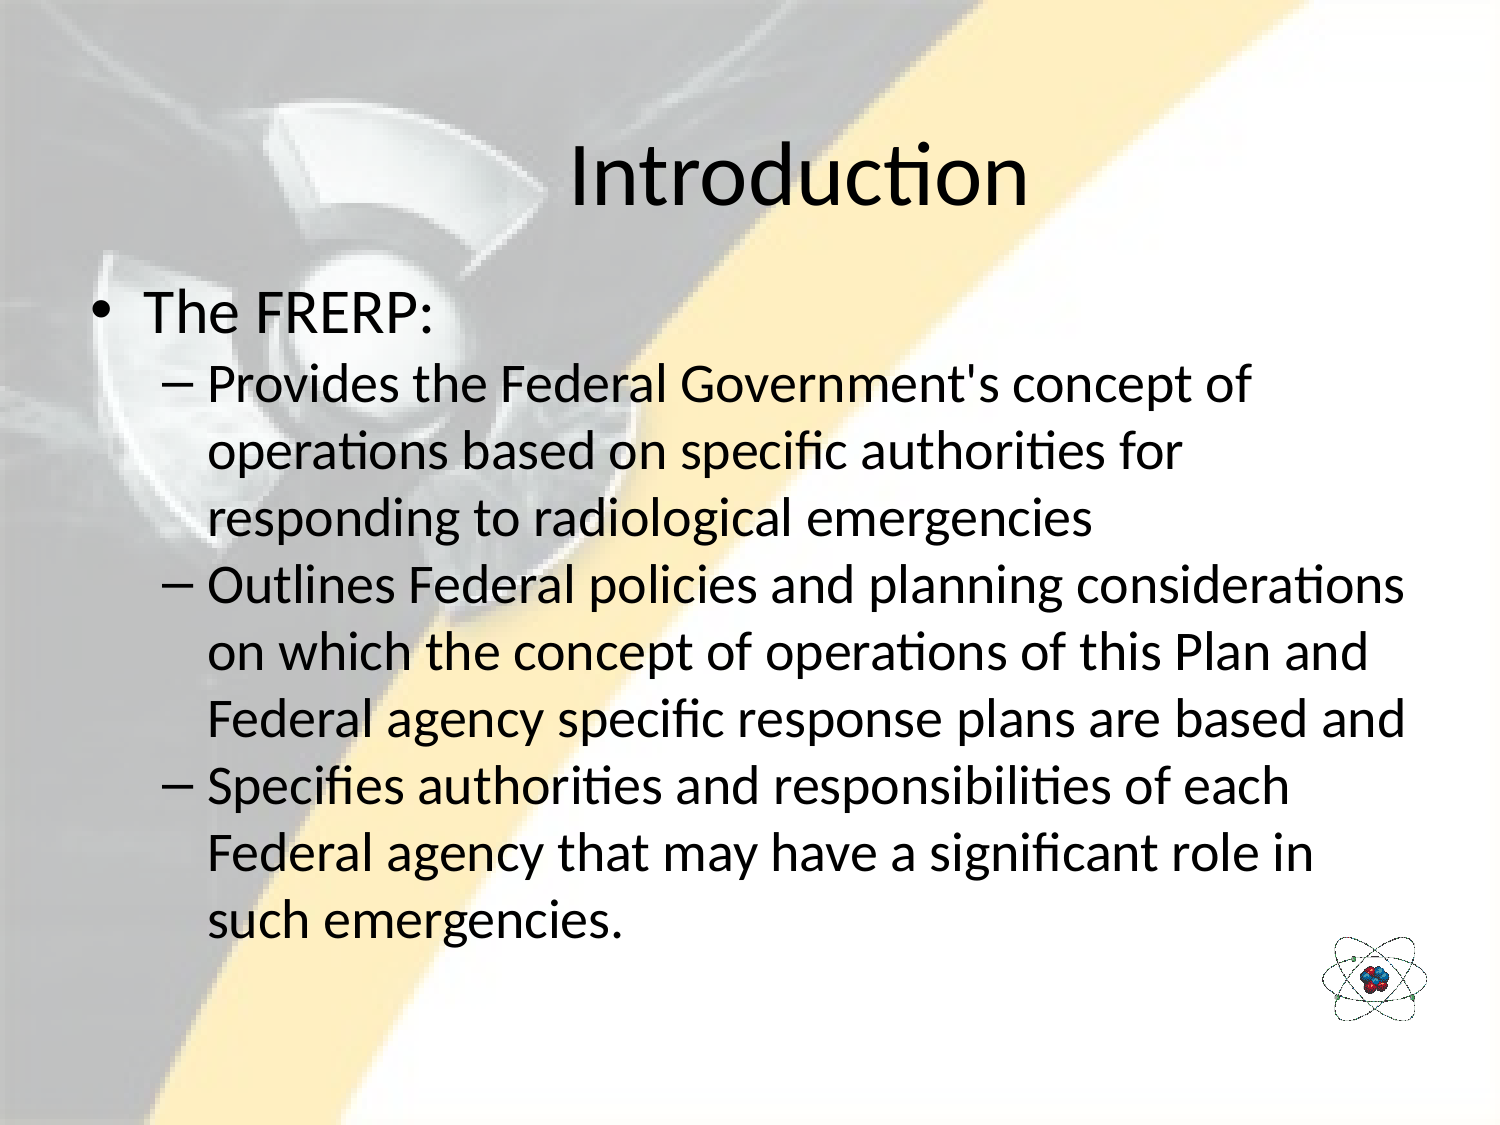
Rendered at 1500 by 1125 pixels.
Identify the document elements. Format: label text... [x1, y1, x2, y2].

title Introduction [162, 75, 1438, 263]
list The FRERP: Provides the Federal Government's concept of operations based on specific authorities for responding to radiological emergencies Outlines Federal policies and planning considerations on which the concept of operations of this Plan and Federal agency specific response plans are based and Specifies authorities and responsibilities of each Federal agency that may have a significant role in such emergencies. [75, 262, 1425, 1005]
picture [1322, 937, 1427, 1021]
